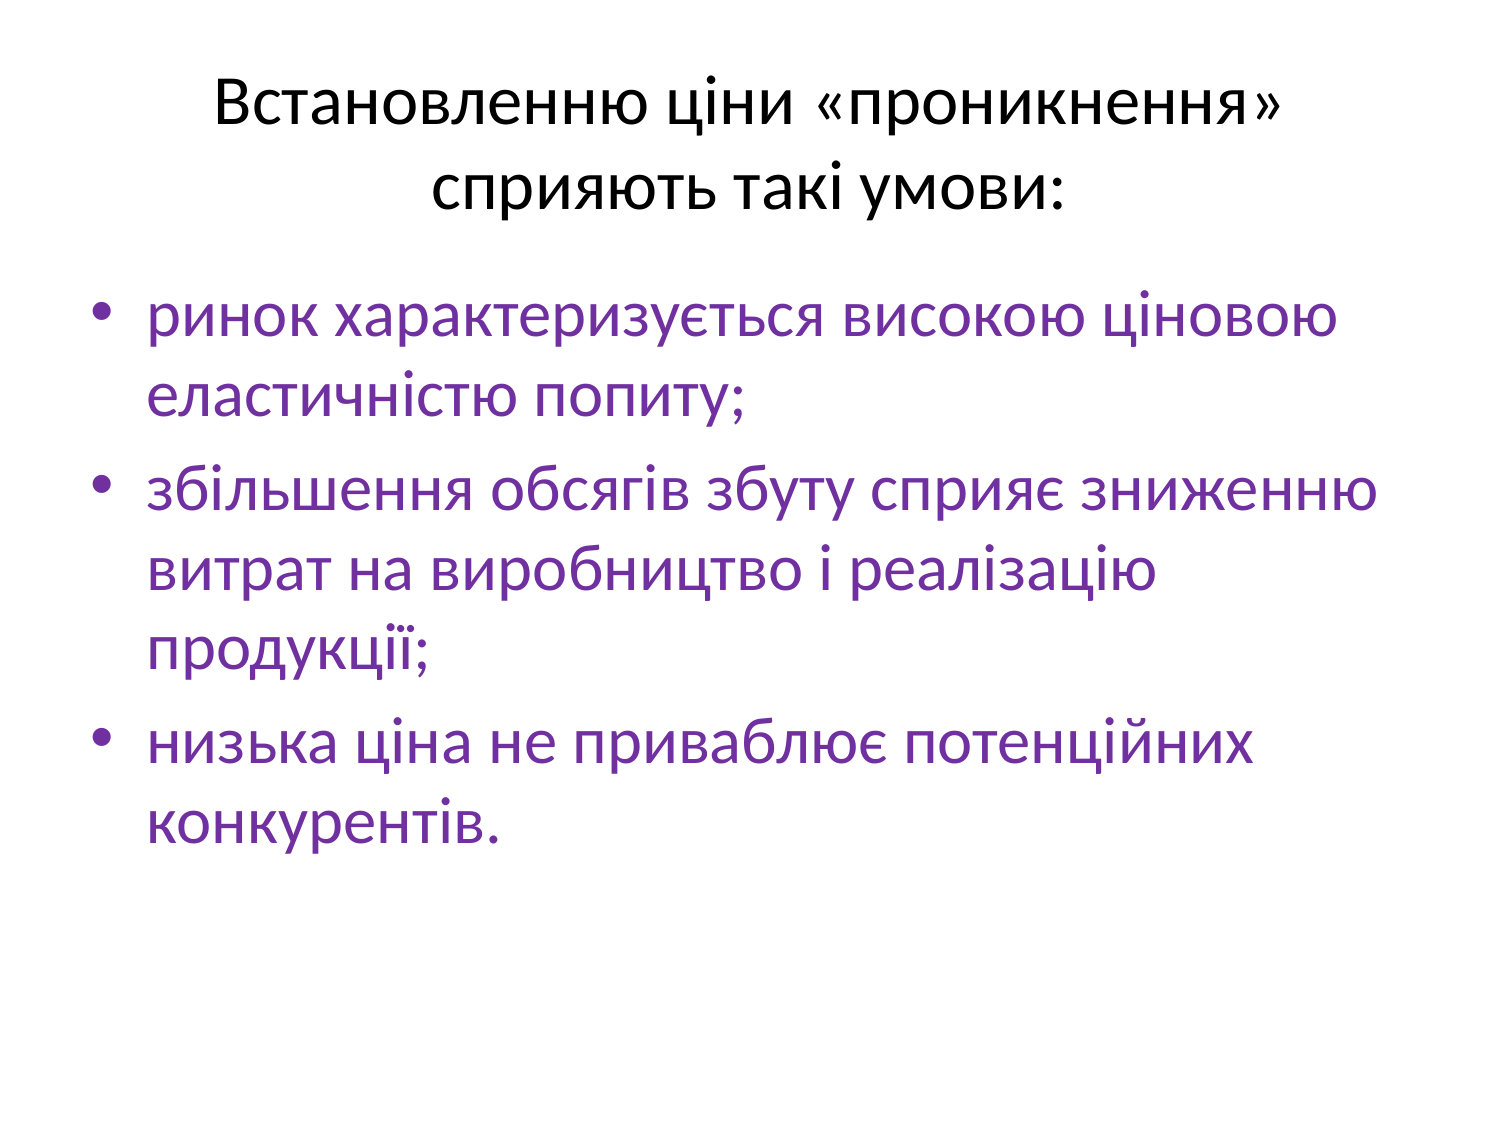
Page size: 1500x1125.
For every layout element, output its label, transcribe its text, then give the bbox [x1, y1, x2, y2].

title Встановленню ціни «проникнення» сприяють такі умови: [75, 45, 1425, 233]
list ринок характеризується високою ціновою еластичністю попиту; збільшення обсягів збуту сприяє зниженню витрат на виробництво і реалізацію продукції; низька ціна не приваблює потенційних конкурентів. [75, 262, 1425, 1005]
